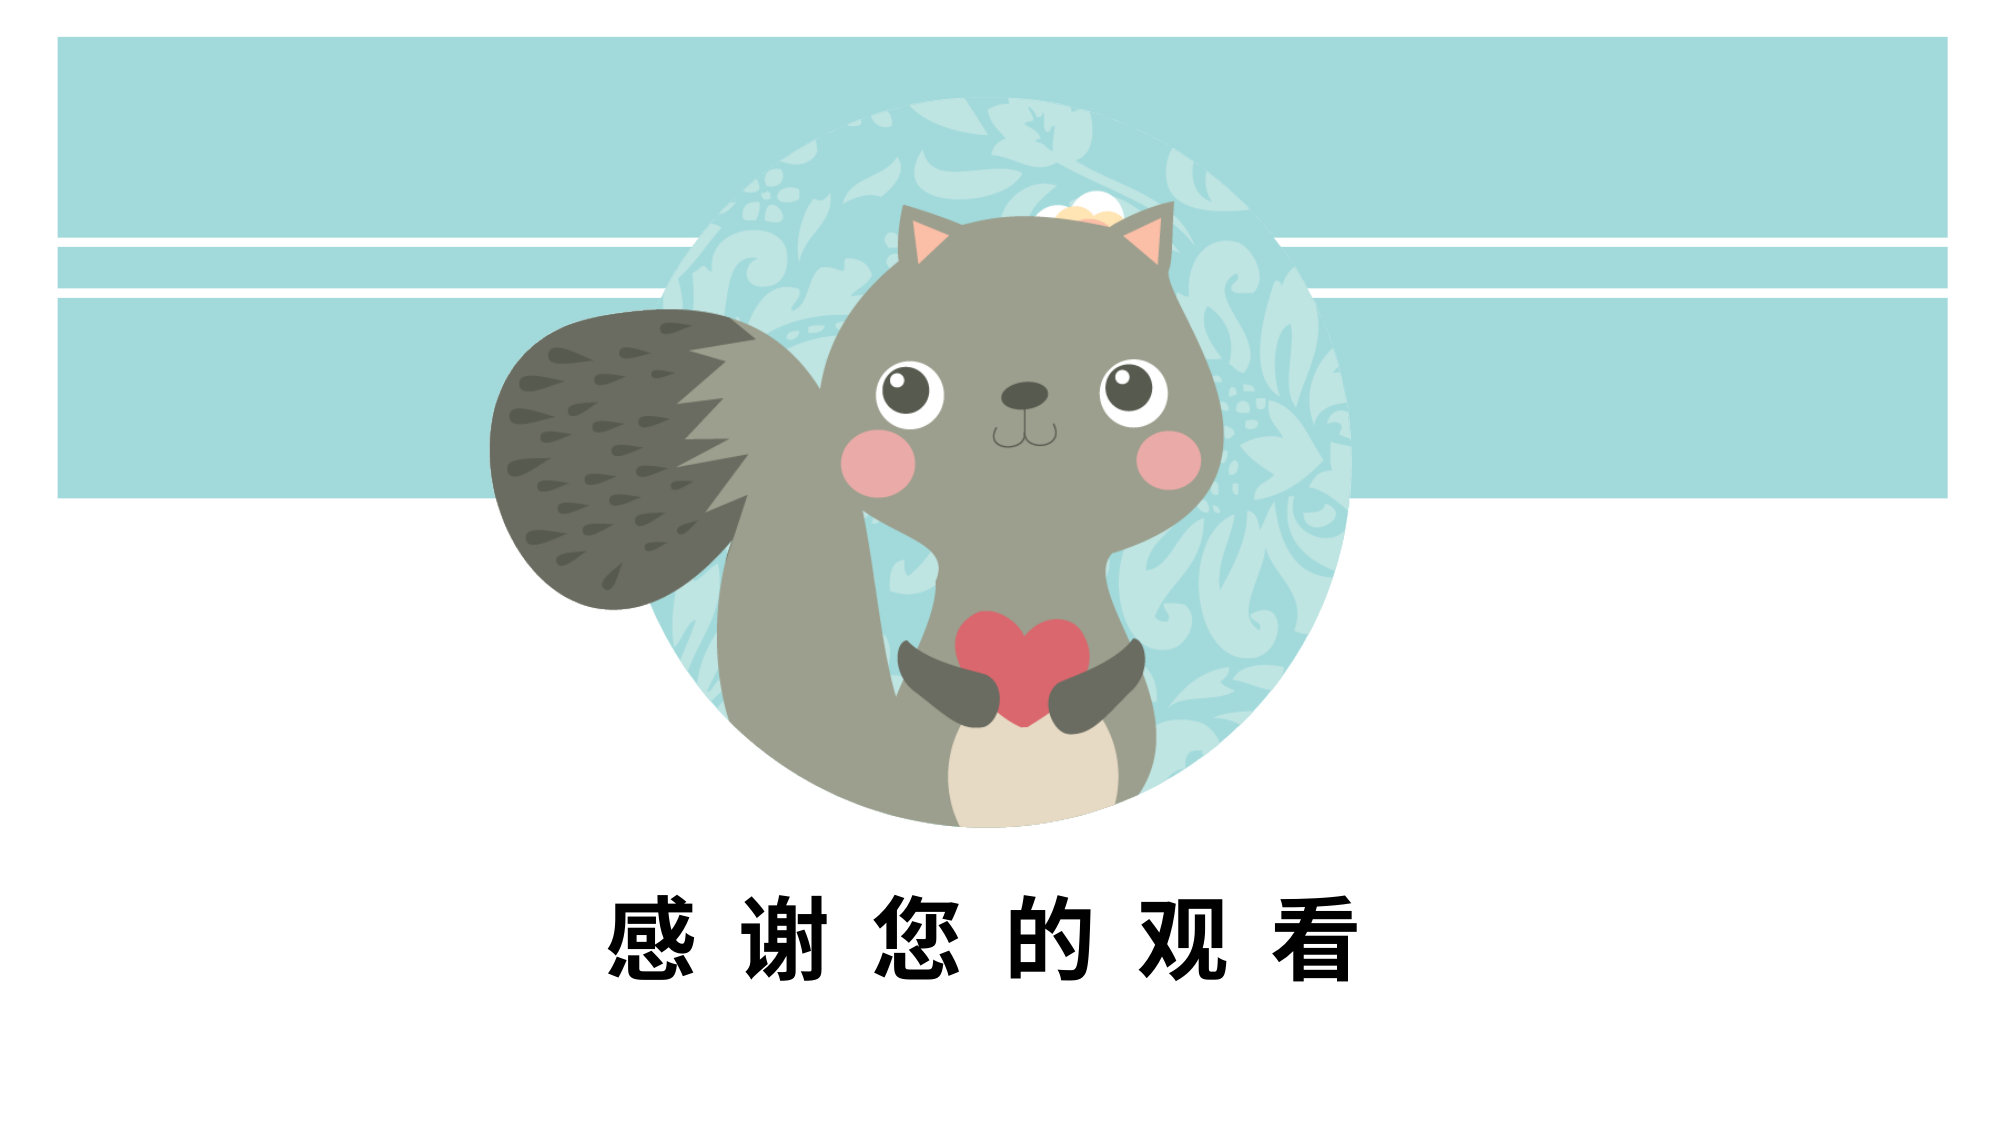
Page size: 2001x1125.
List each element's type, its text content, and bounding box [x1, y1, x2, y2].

text_box [57, 297, 434, 499]
picture [434, 66, 1444, 875]
text_box [1444, 246, 1949, 289]
text_box [57, 246, 434, 289]
text_box [57, 36, 1949, 239]
text_box 感 谢 您 的 观 看 [475, 874, 1493, 1000]
text_box [1444, 297, 1949, 499]
